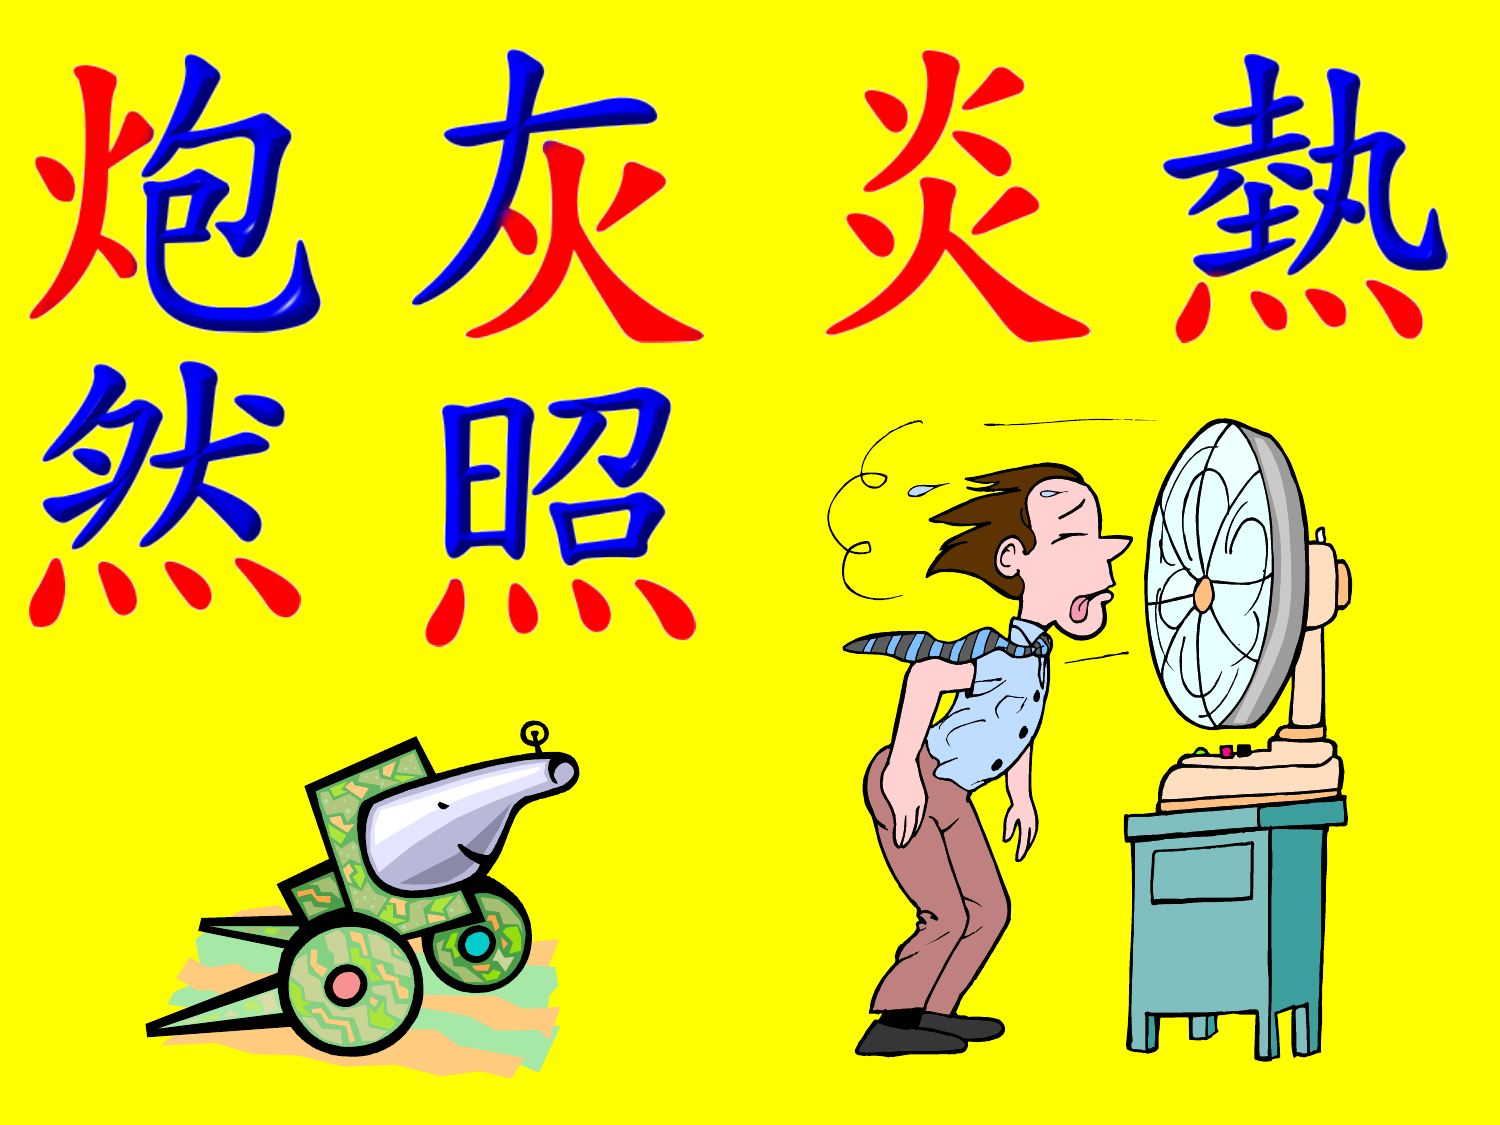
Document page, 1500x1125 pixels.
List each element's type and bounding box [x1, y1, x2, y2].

picture [29, 54, 322, 333]
picture [424, 387, 696, 647]
picture [1163, 54, 1449, 343]
picture [824, 412, 1359, 1063]
picture [824, 49, 1091, 344]
picture [137, 712, 588, 1087]
picture [412, 49, 704, 343]
picture [29, 361, 302, 629]
